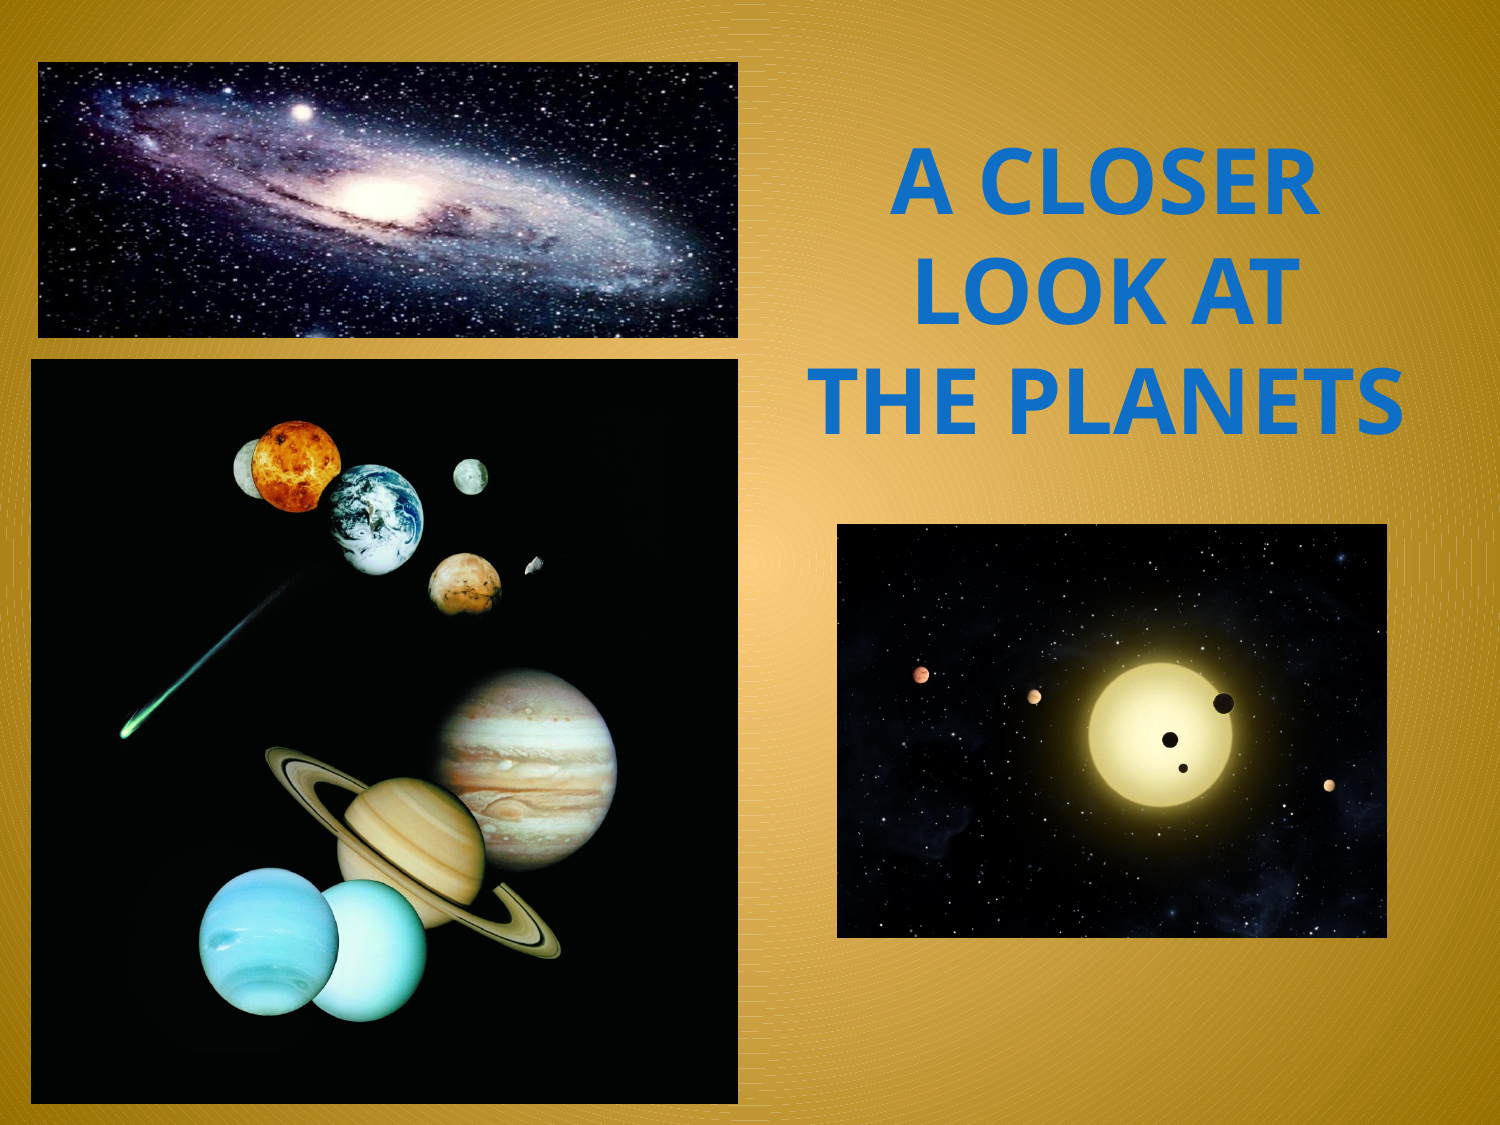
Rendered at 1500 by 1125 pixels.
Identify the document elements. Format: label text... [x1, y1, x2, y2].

picture [30, 359, 738, 1104]
picture [37, 62, 738, 338]
title A CLOSER LOOK AT THE PLANETS [787, 37, 1425, 538]
picture [837, 524, 1387, 938]
